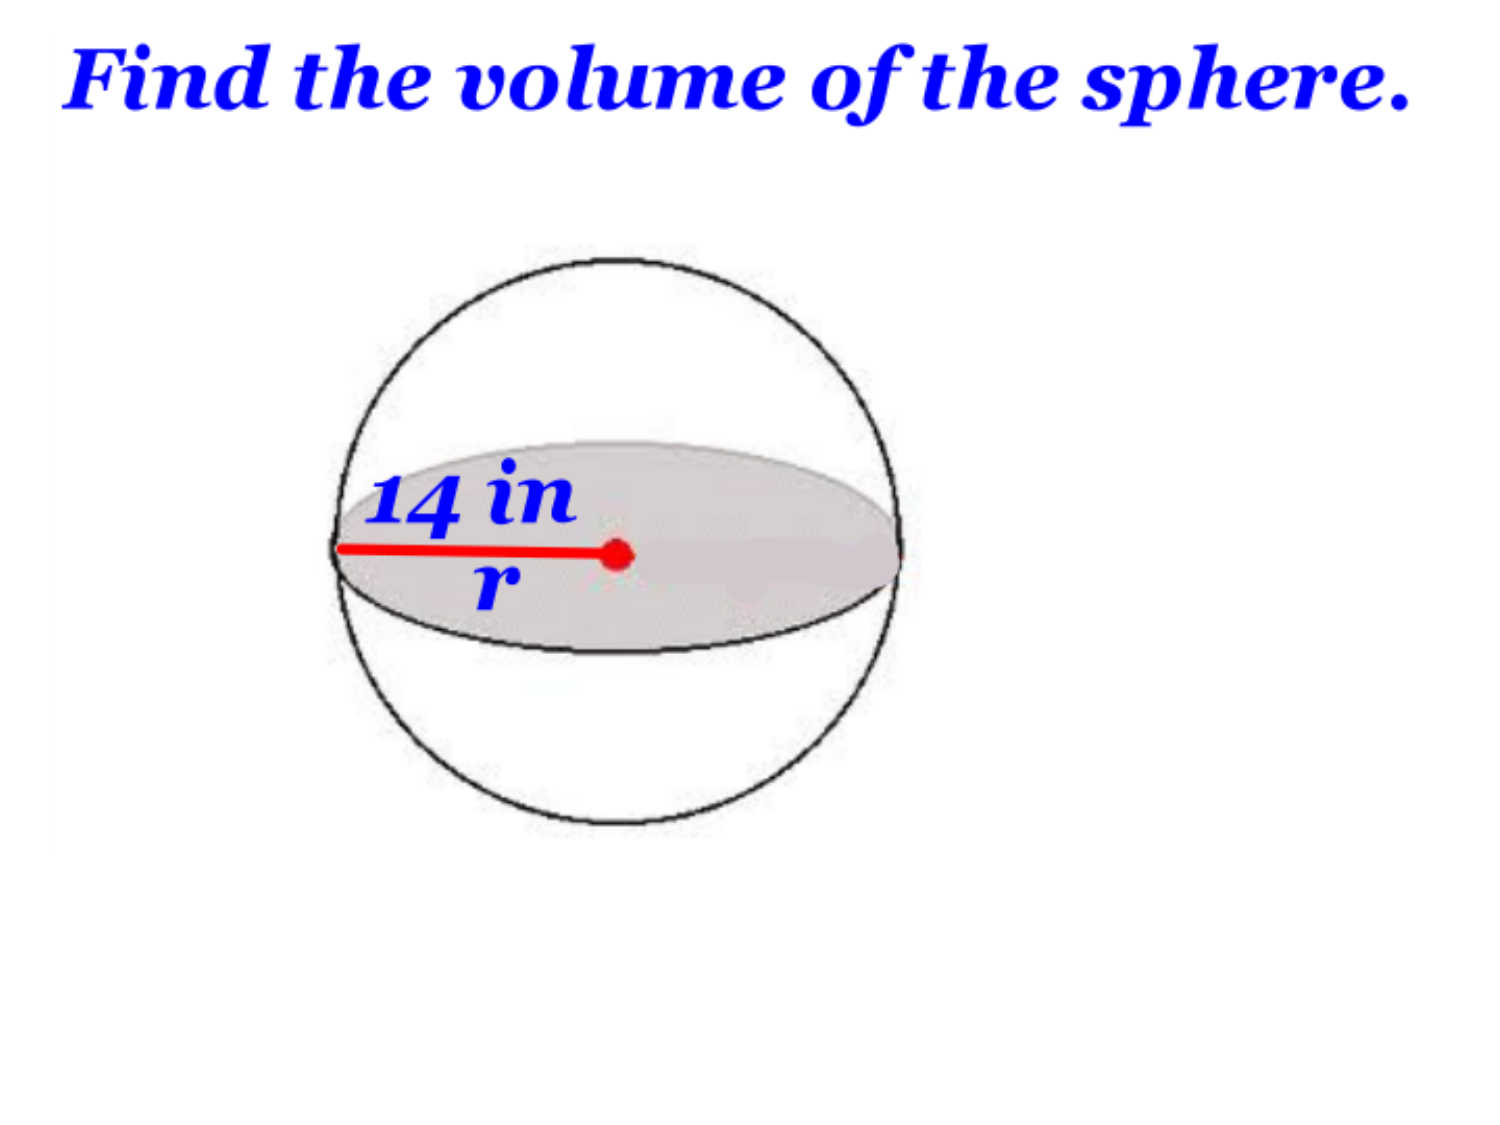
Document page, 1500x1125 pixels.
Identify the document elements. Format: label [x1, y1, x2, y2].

picture [51, 39, 1447, 853]
